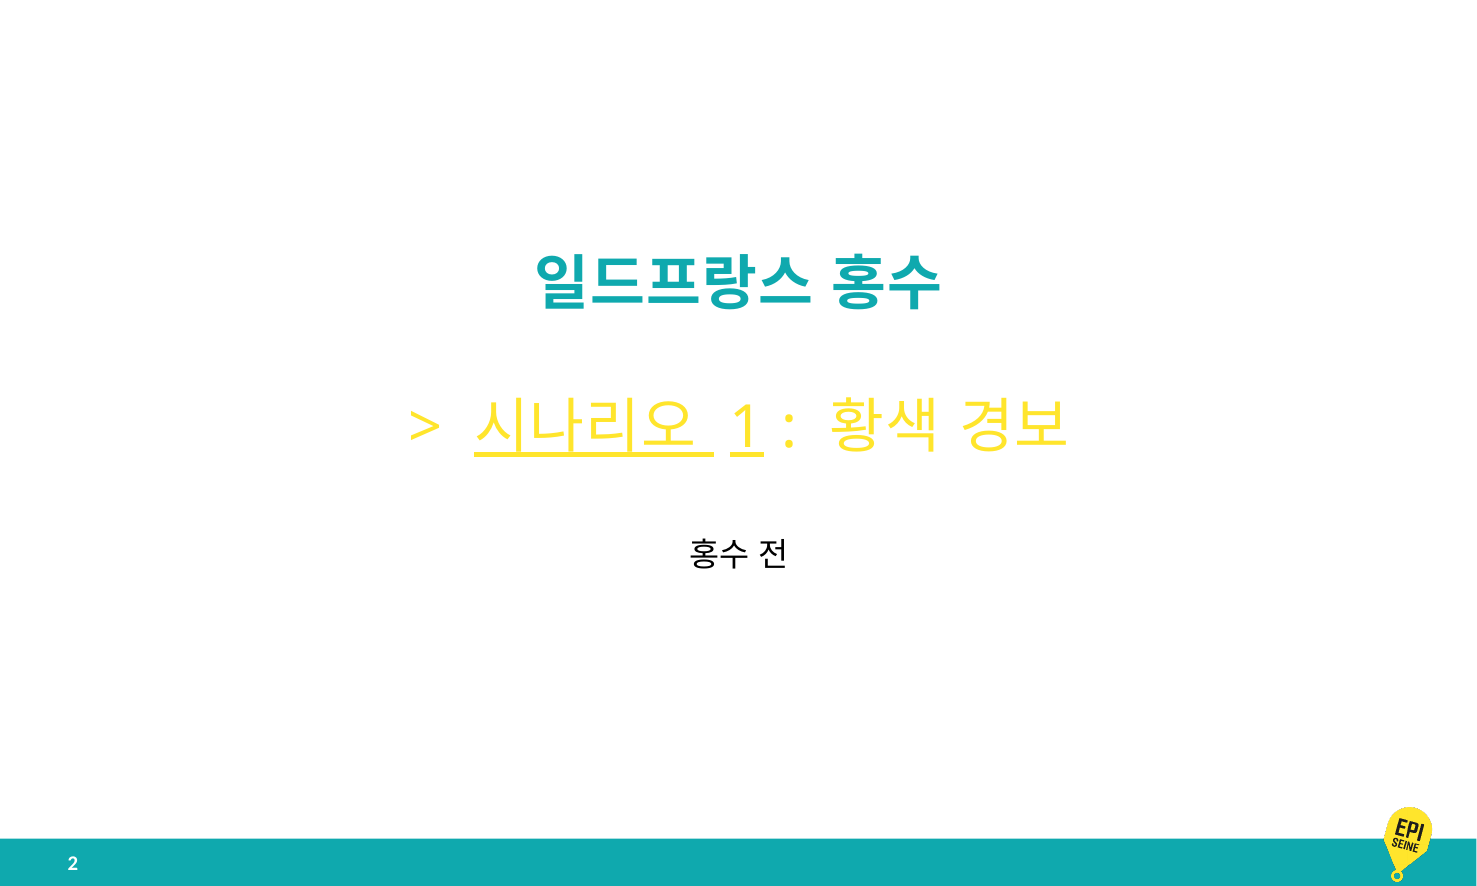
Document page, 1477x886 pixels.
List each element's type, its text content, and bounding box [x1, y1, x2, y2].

picture [1381, 805, 1433, 883]
text_box 일드프랑스 홍수 > 시나리오 1 : 황색 경보 [189, 245, 1287, 460]
text_box 홍수 전 [444, 533, 1032, 573]
